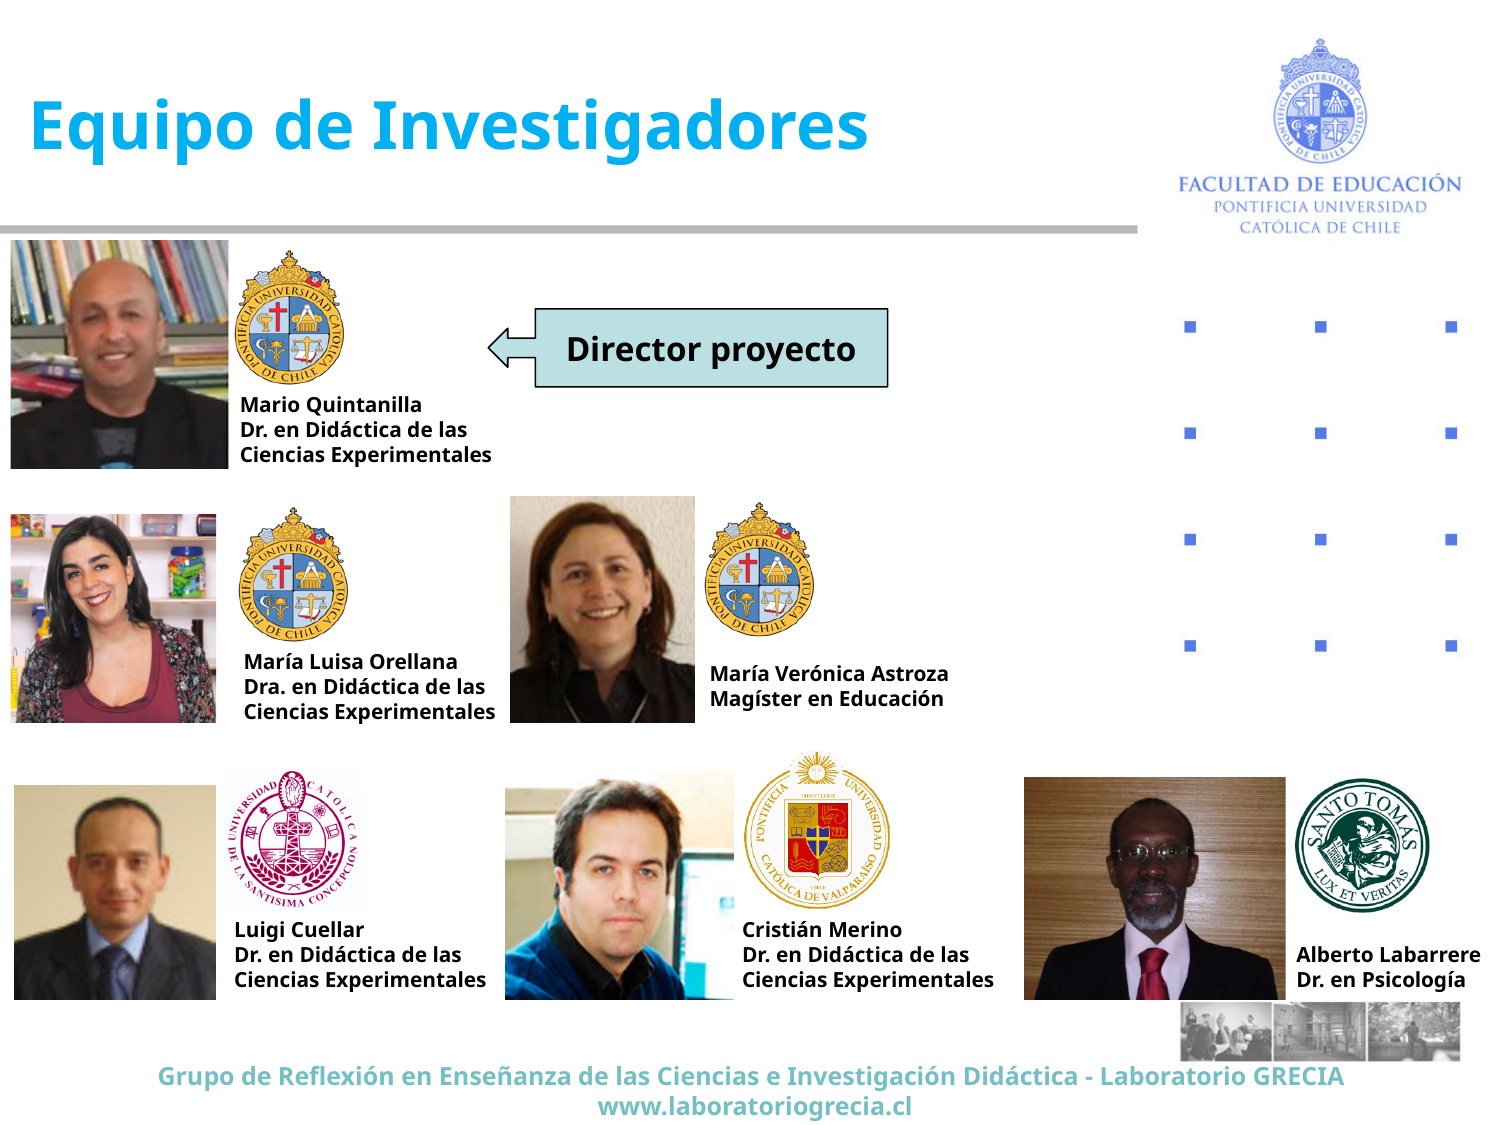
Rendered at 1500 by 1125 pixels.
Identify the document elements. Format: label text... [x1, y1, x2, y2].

text_box Equipo de Investigadores [12, 37, 1136, 208]
text_box Alberto Labarrere Dr. en Psicología [1291, 934, 1500, 999]
text_box Luigi Cuellar Dr. en Didáctica de las Ciencias Experimentales [219, 909, 500, 999]
text_box Cristián Merino Dr. en Didáctica de las Ciencias Experimentales [740, 909, 1014, 999]
text_box Director proyecto [488, 308, 888, 387]
text_box María Luisa Orellana Dra. en Didáctica de las Ciencias Experimentales [228, 641, 515, 732]
text_box Mario Quintanilla Dr. en Didáctica de las Ciencias Experimentales [233, 384, 511, 474]
picture [0, 0, 1500, 1125]
text_box María Verónica Astroza Magíster en Educación [700, 653, 981, 719]
text_box Grupo de Reflexión en Enseñanza de las Ciencias e Investigación Didáctica - Laboratorio GRECIA www.laboratoriogrecia.cl [66, 1055, 1438, 1125]
